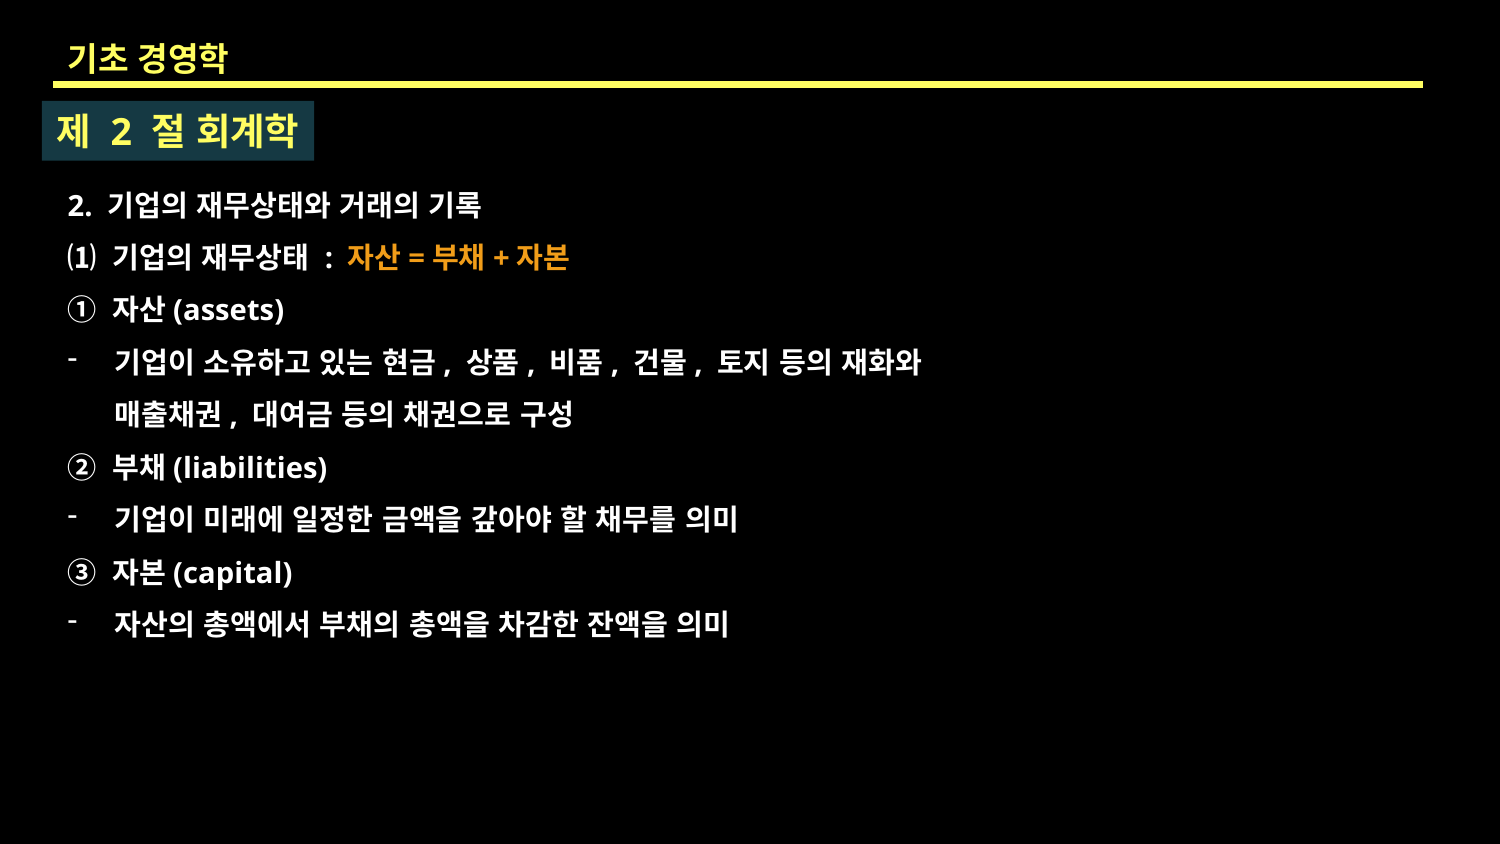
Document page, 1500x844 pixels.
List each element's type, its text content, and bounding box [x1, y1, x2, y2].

text_box 2. 기업의 재무상태와 거래의 기록 ⑴ 기업의 재무상태 : 자산=부채+자본 ① 자산(assets) 기업이 소유하고 있는 현금, 상품, 비품, 건물, 토지 등의 재화와 매출채권, 대여금 등의 채권으로 구성 ② 부채(liabilities) 기업이 미래에 일정한 금액을 갚아야 할 채무를 의미 ③ 자본(capital) 자산의 총액에서 부채의 총액을 차감한 잔액을 의미 [53, 161, 1046, 702]
text_box 제 2 절 회계학 [41, 100, 315, 161]
picture [52, 102, 97, 145]
